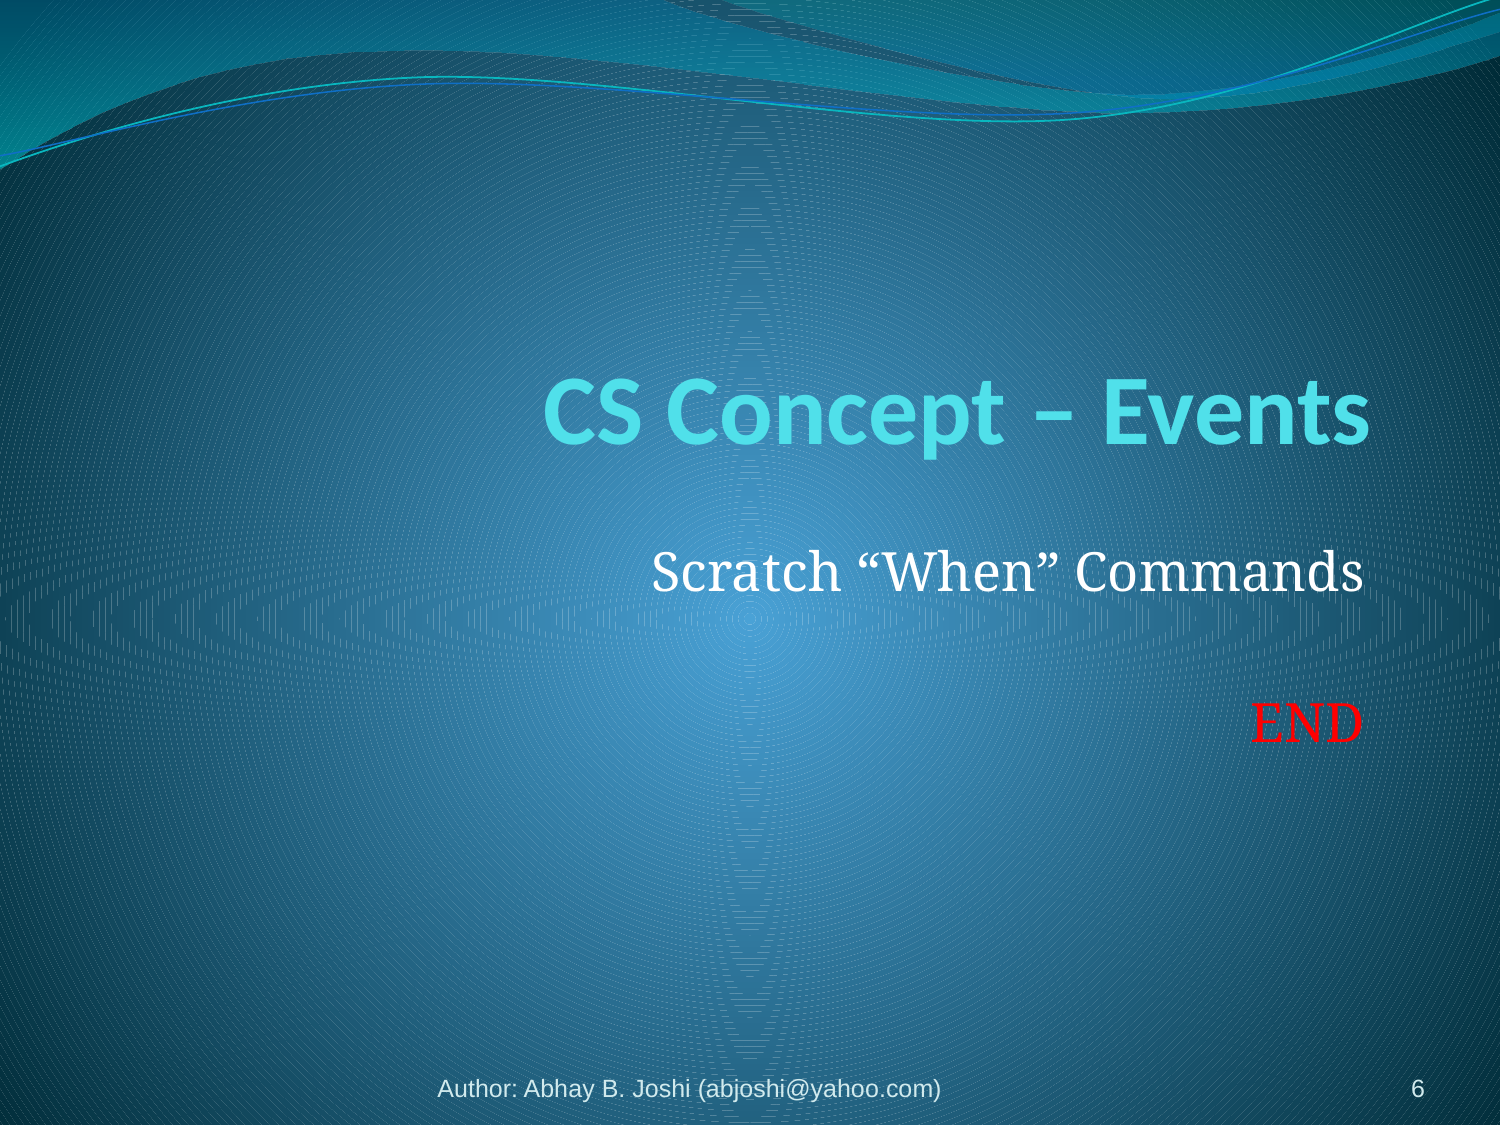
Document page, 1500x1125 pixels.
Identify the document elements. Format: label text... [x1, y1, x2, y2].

subtitle Scratch “When” Commands END [87, 529, 1376, 818]
footer Author: Abhay B. Joshi (abjoshi@yahoo.com) [437, 1042, 988, 1103]
title CS Concept – Events [87, 224, 1376, 525]
slide_number 6 [1299, 1042, 1425, 1103]
